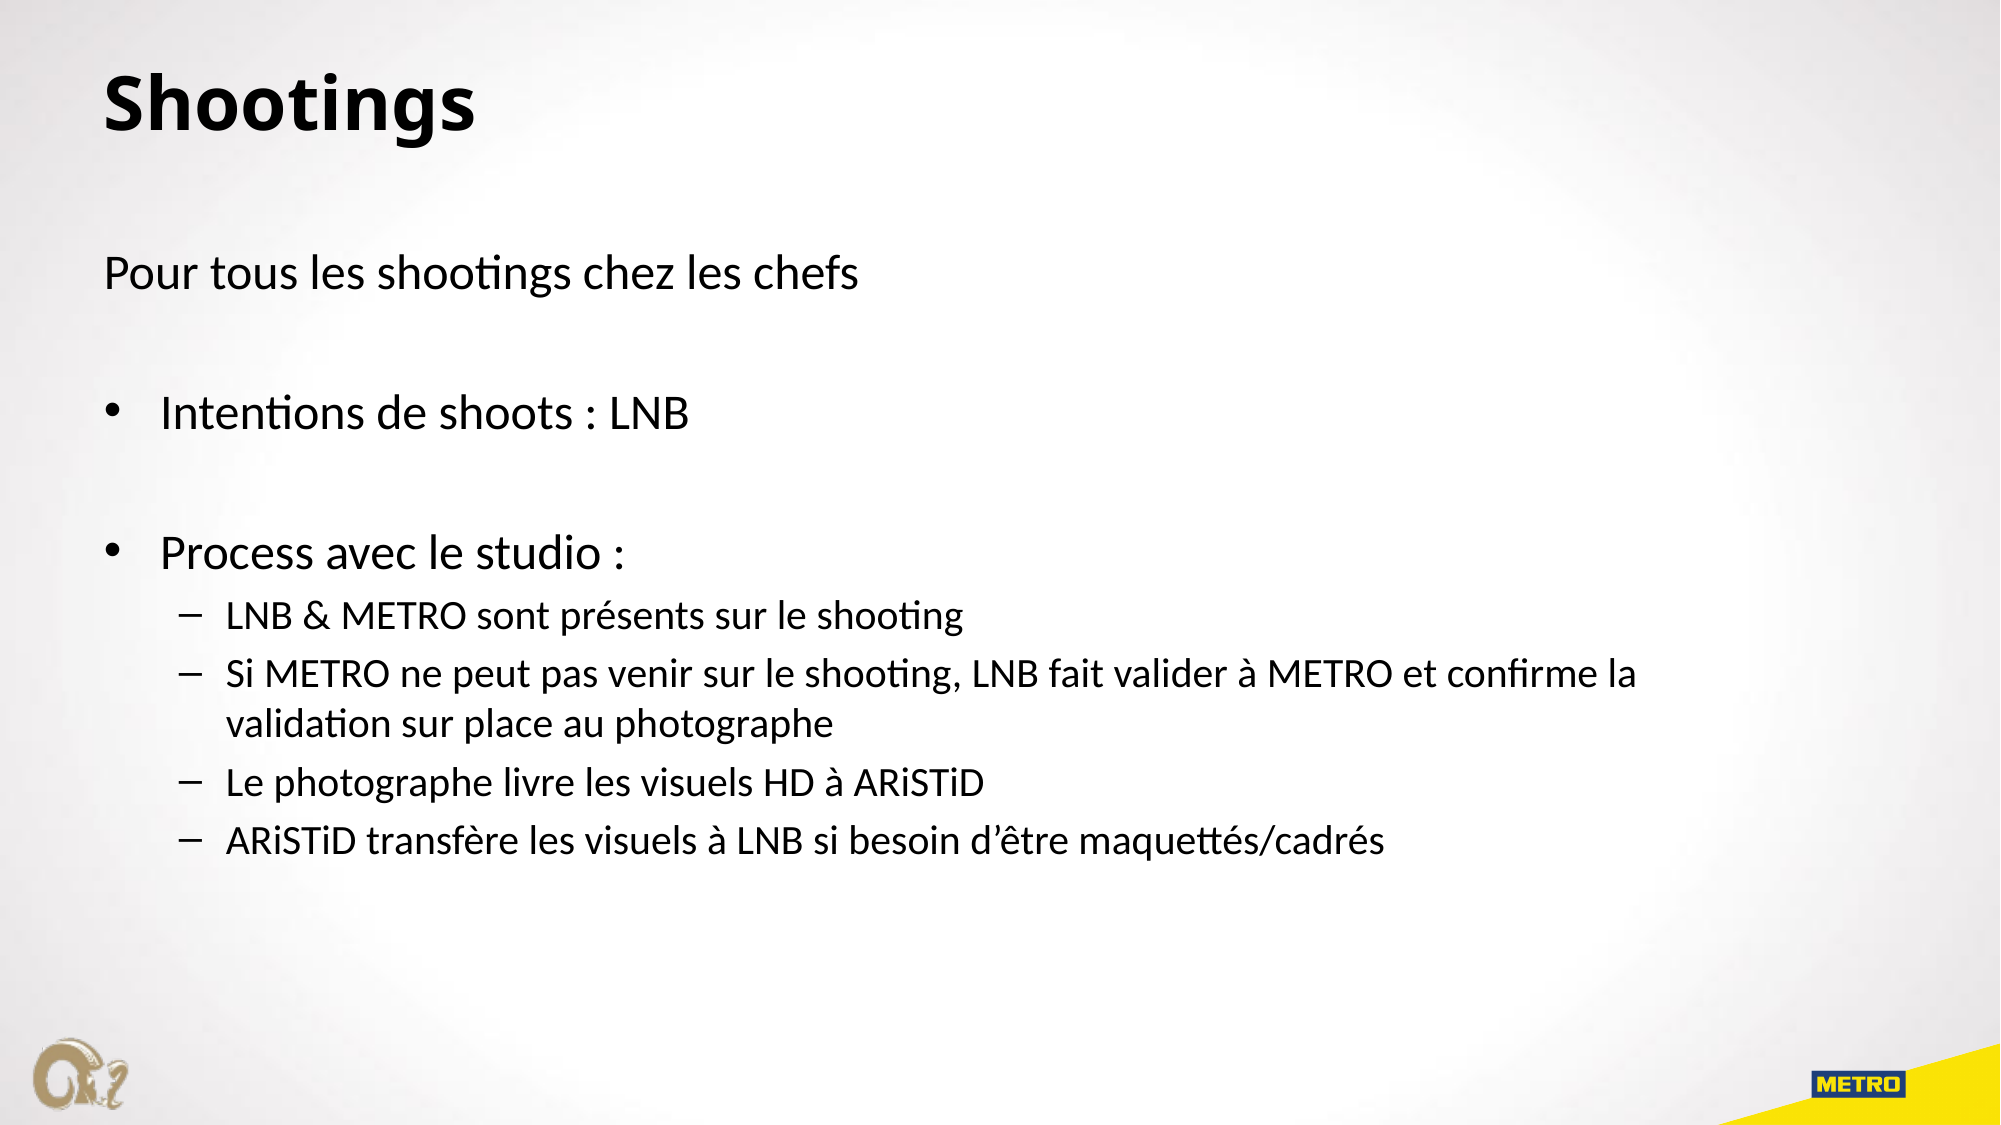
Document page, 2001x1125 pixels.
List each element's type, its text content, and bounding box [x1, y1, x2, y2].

list Pour tous les shootings chez les chefs Intentions de shoots : LNB Process avec le studio : LNB & METRO sont présents sur le shooting Si METRO ne peut pas venir sur le shooting, LNB fait valider à METRO et confirme la validation sur place au photographe Le photographe livre les visuels HD à ARiSTiD ARiSTiD transfère les visuels à LNB si besoin d’être maquettés/cadrés [88, 231, 1800, 994]
title Shootings [88, 6, 1889, 195]
picture [0, 0, 2000, 1125]
